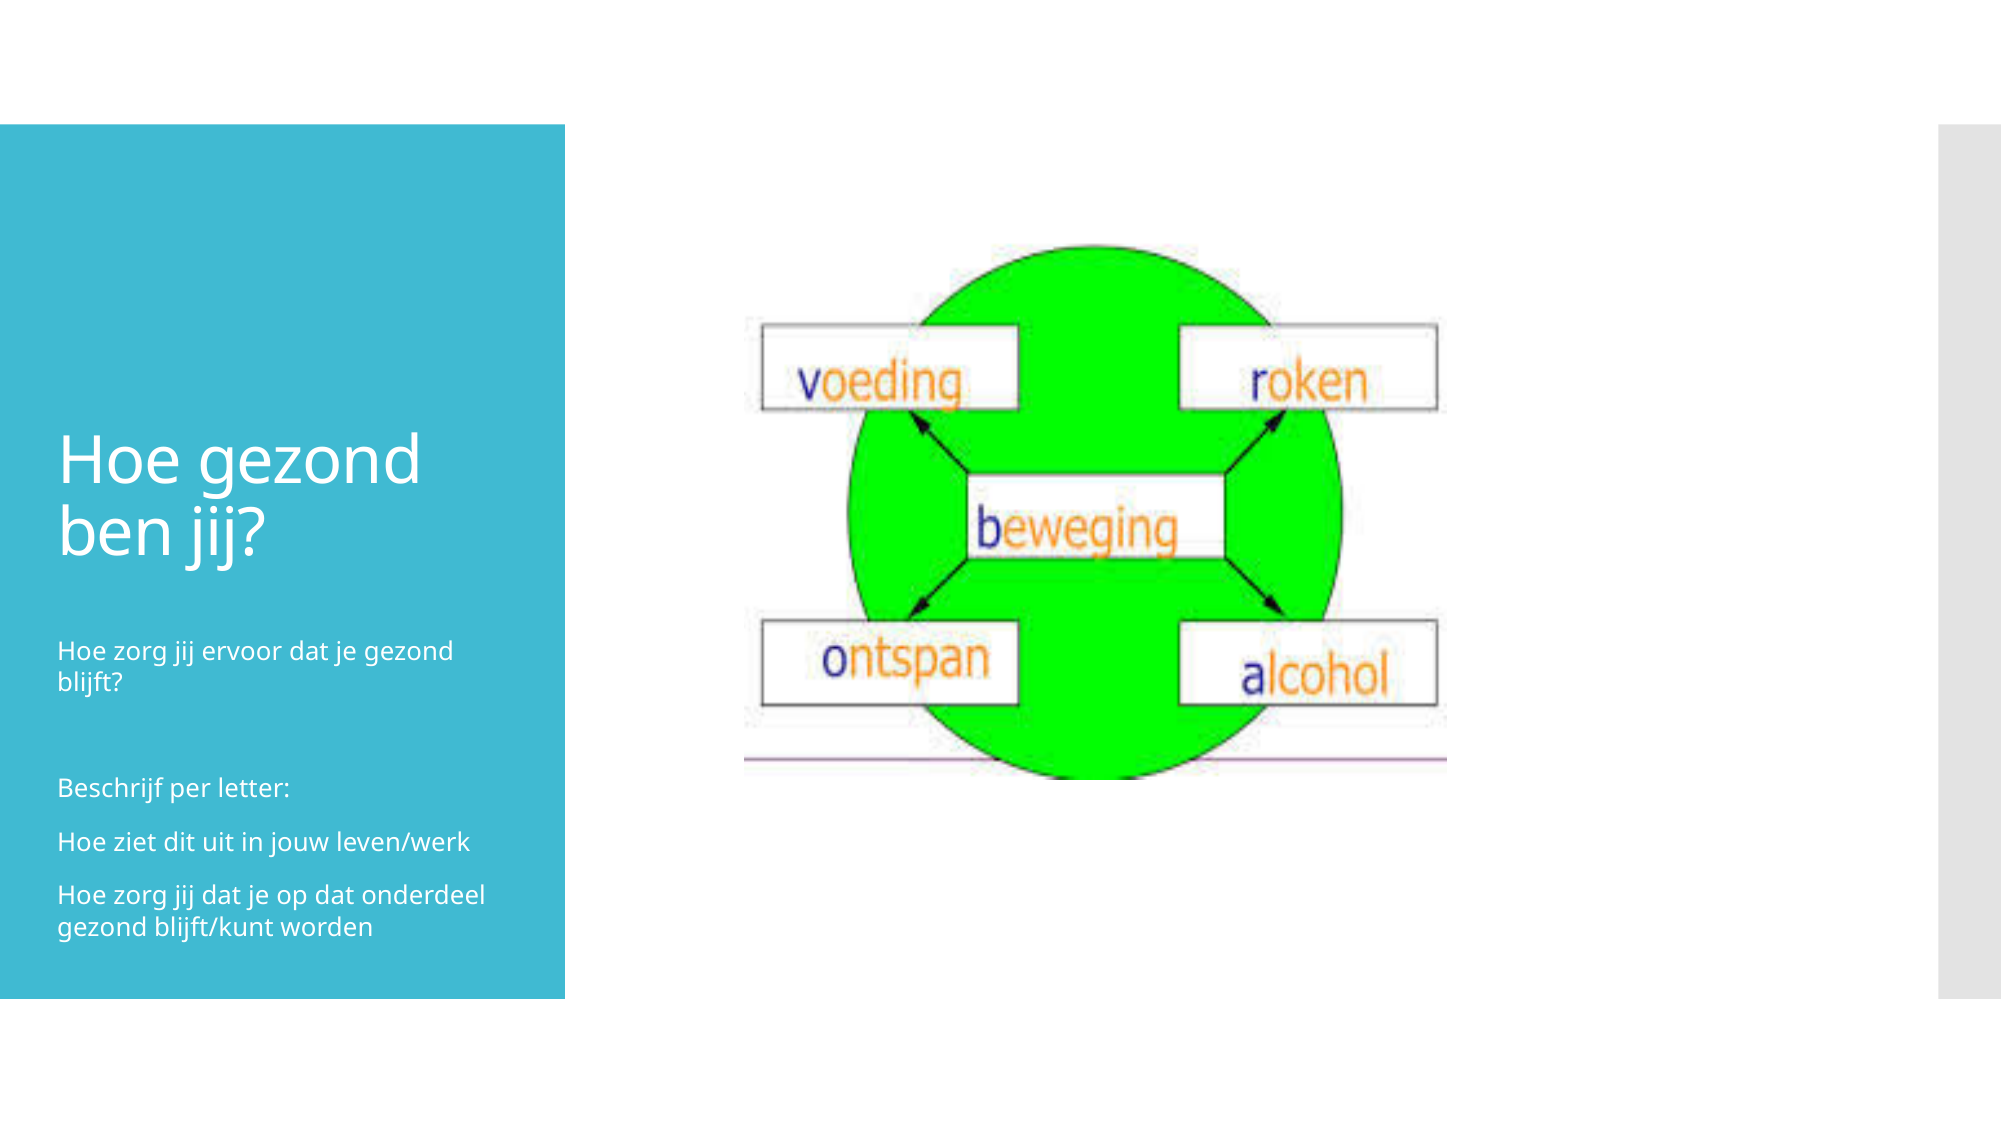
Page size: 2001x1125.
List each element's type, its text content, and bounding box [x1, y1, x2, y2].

title Hoe gezond ben jij? [41, 187, 507, 573]
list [744, 221, 1448, 781]
list Hoe zorg jij ervoor dat je gezond blijft? Beschrijf per letter: Hoe ziet dit uit in jouw leven/werk Hoe zorg jij dat je op dat onderdeel gezond blijft/kunt worden [41, 573, 507, 955]
